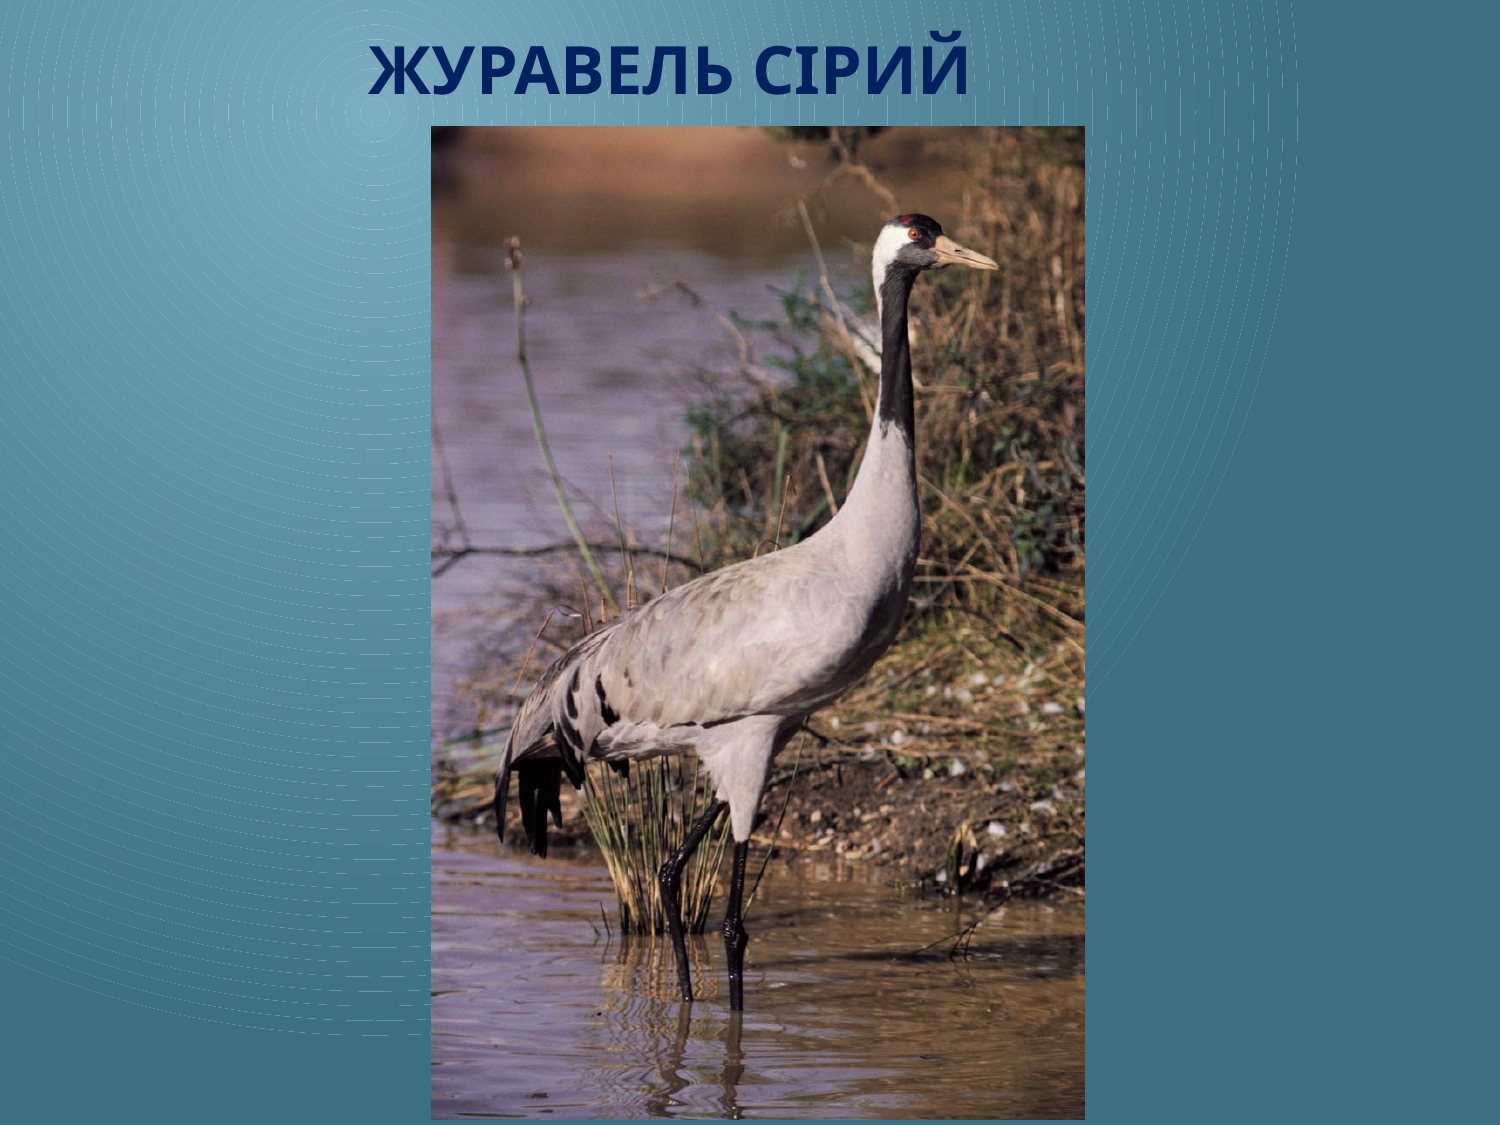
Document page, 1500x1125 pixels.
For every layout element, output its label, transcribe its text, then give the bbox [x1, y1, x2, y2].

picture [430, 126, 1086, 1121]
title ЖУРАВЕЛЬ СІРИЙ [100, 20, 1442, 209]
